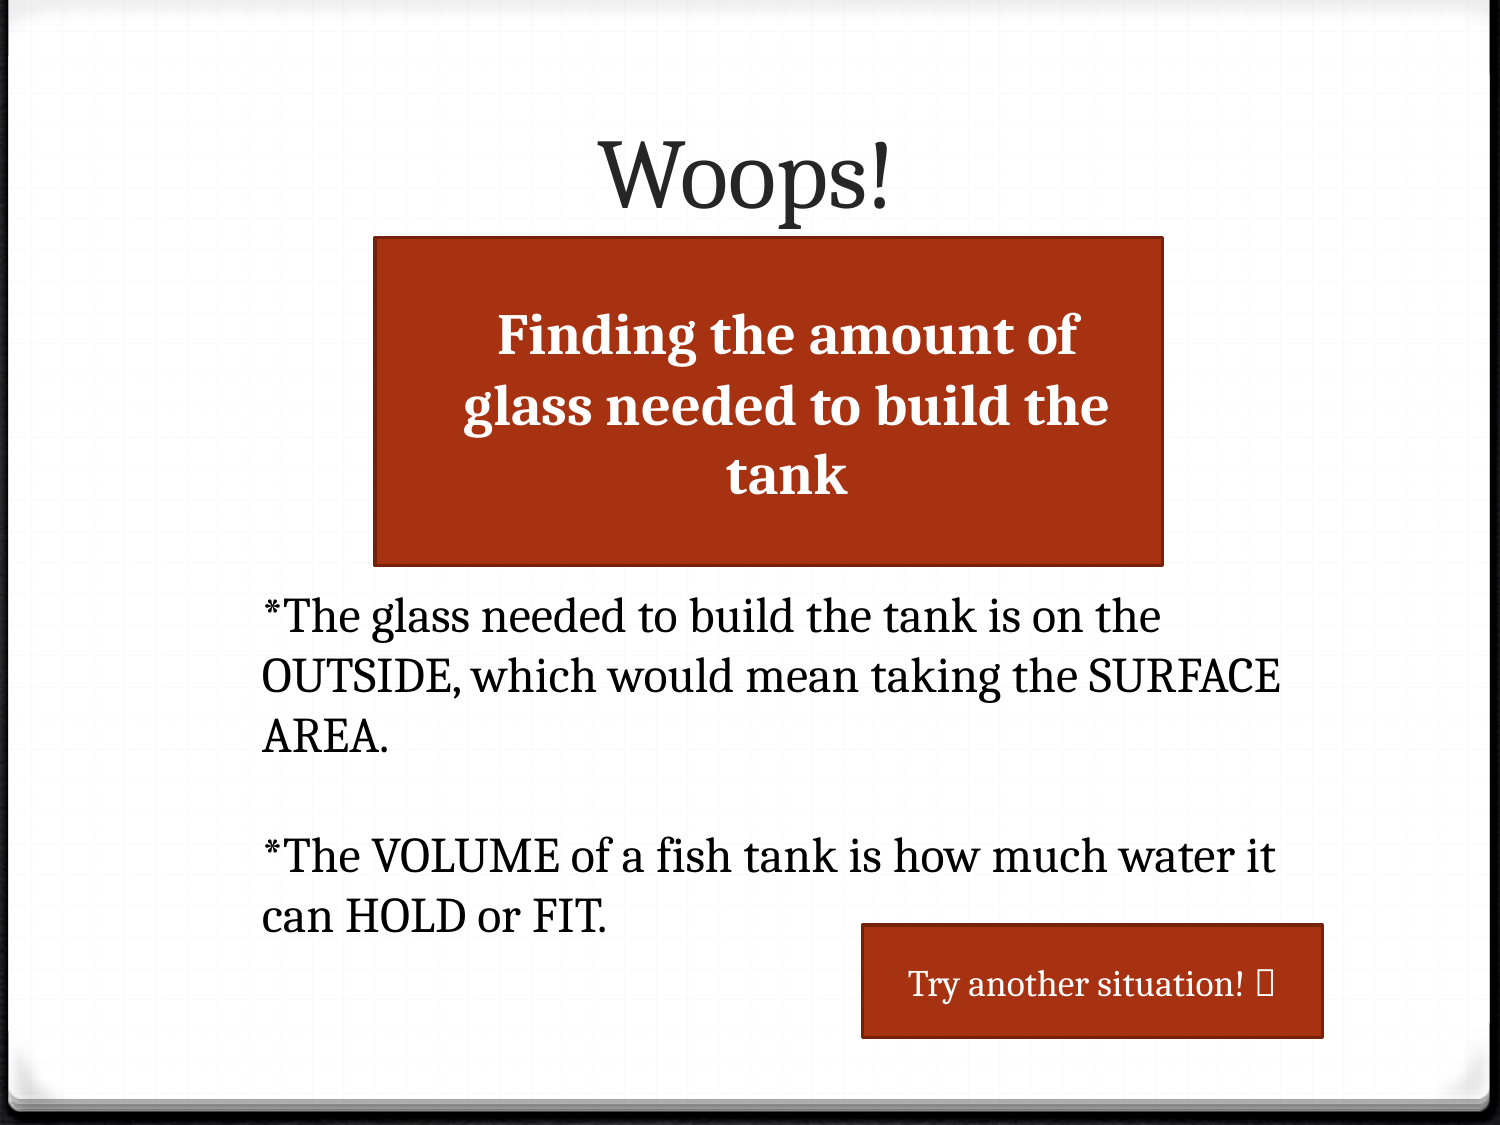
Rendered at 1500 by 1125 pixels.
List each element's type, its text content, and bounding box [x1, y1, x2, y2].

text_box *The glass needed to build the tank is on the OUTSIDE, which would mean taking the SURFACE AREA. *The VOLUME of a fish tank is how much water it can HOLD or FIT. [247, 574, 1323, 950]
title Woops! [87, 50, 1407, 287]
picture [0, 0, 1500, 1125]
text_box Try another situation!  [861, 923, 1324, 1039]
list Finding the amount of glass needed to build the tank [373, 236, 1164, 567]
